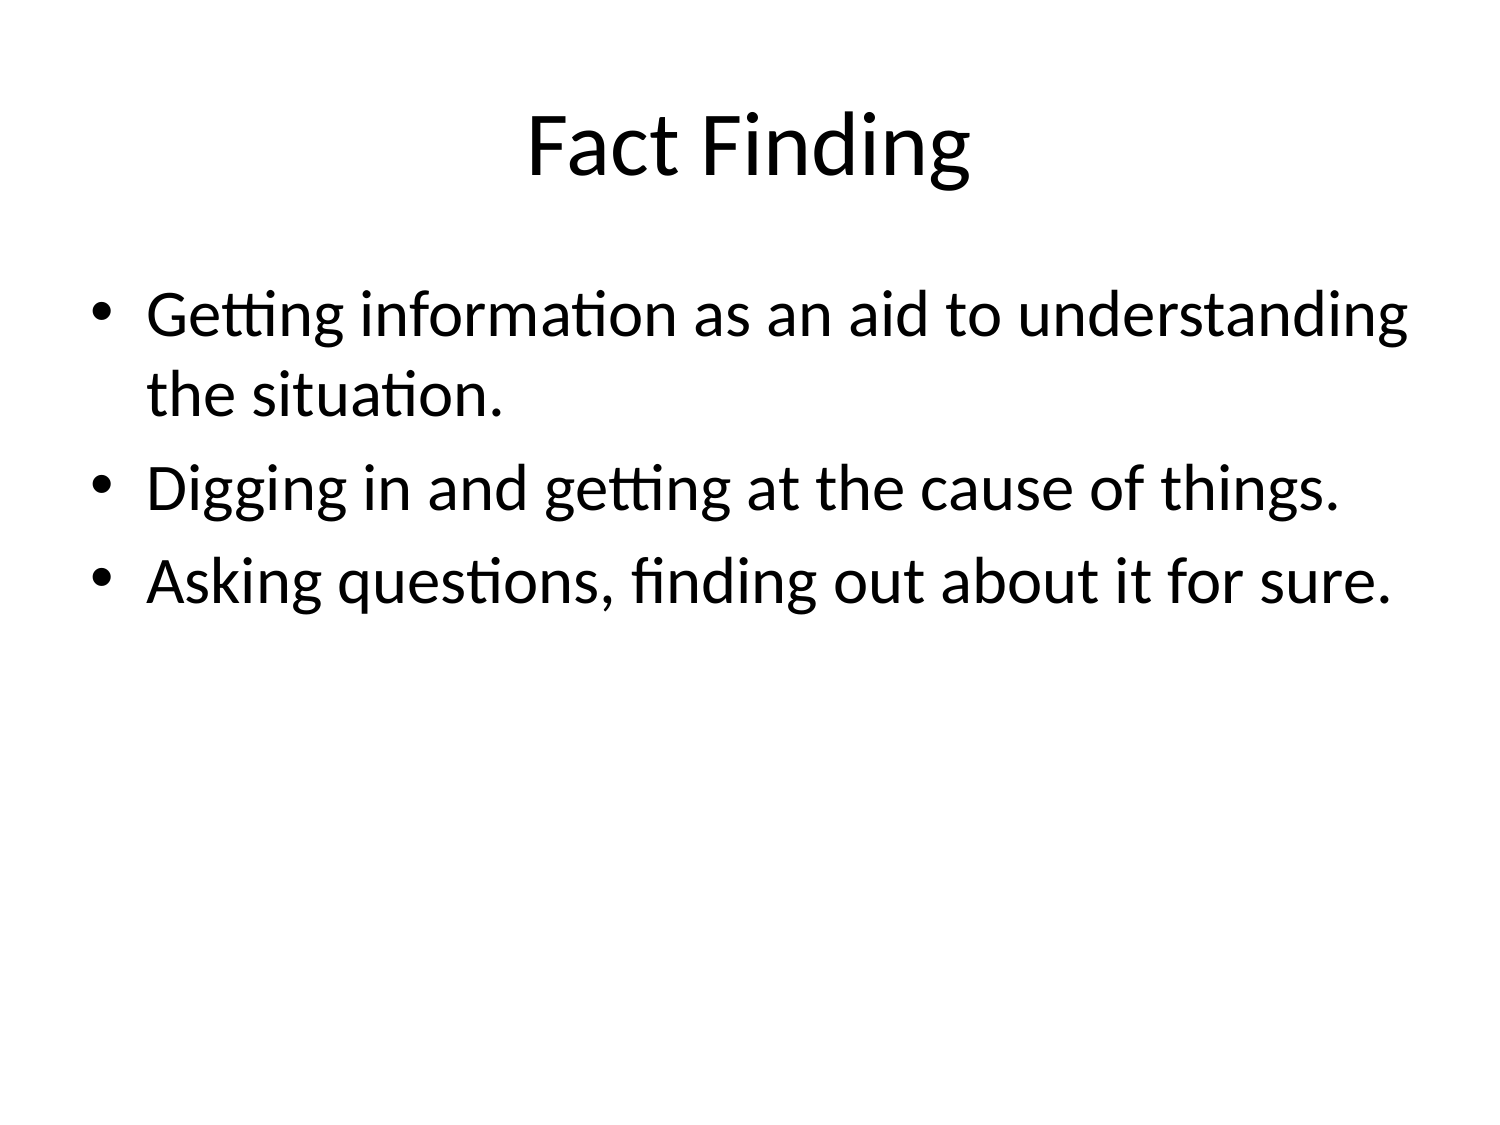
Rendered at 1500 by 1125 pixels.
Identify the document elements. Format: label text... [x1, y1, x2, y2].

list Getting information as an aid to understanding the situation. Digging in and getting at the cause of things. Asking questions, finding out about it for sure. [75, 262, 1425, 1005]
title Fact Finding [75, 45, 1425, 233]
